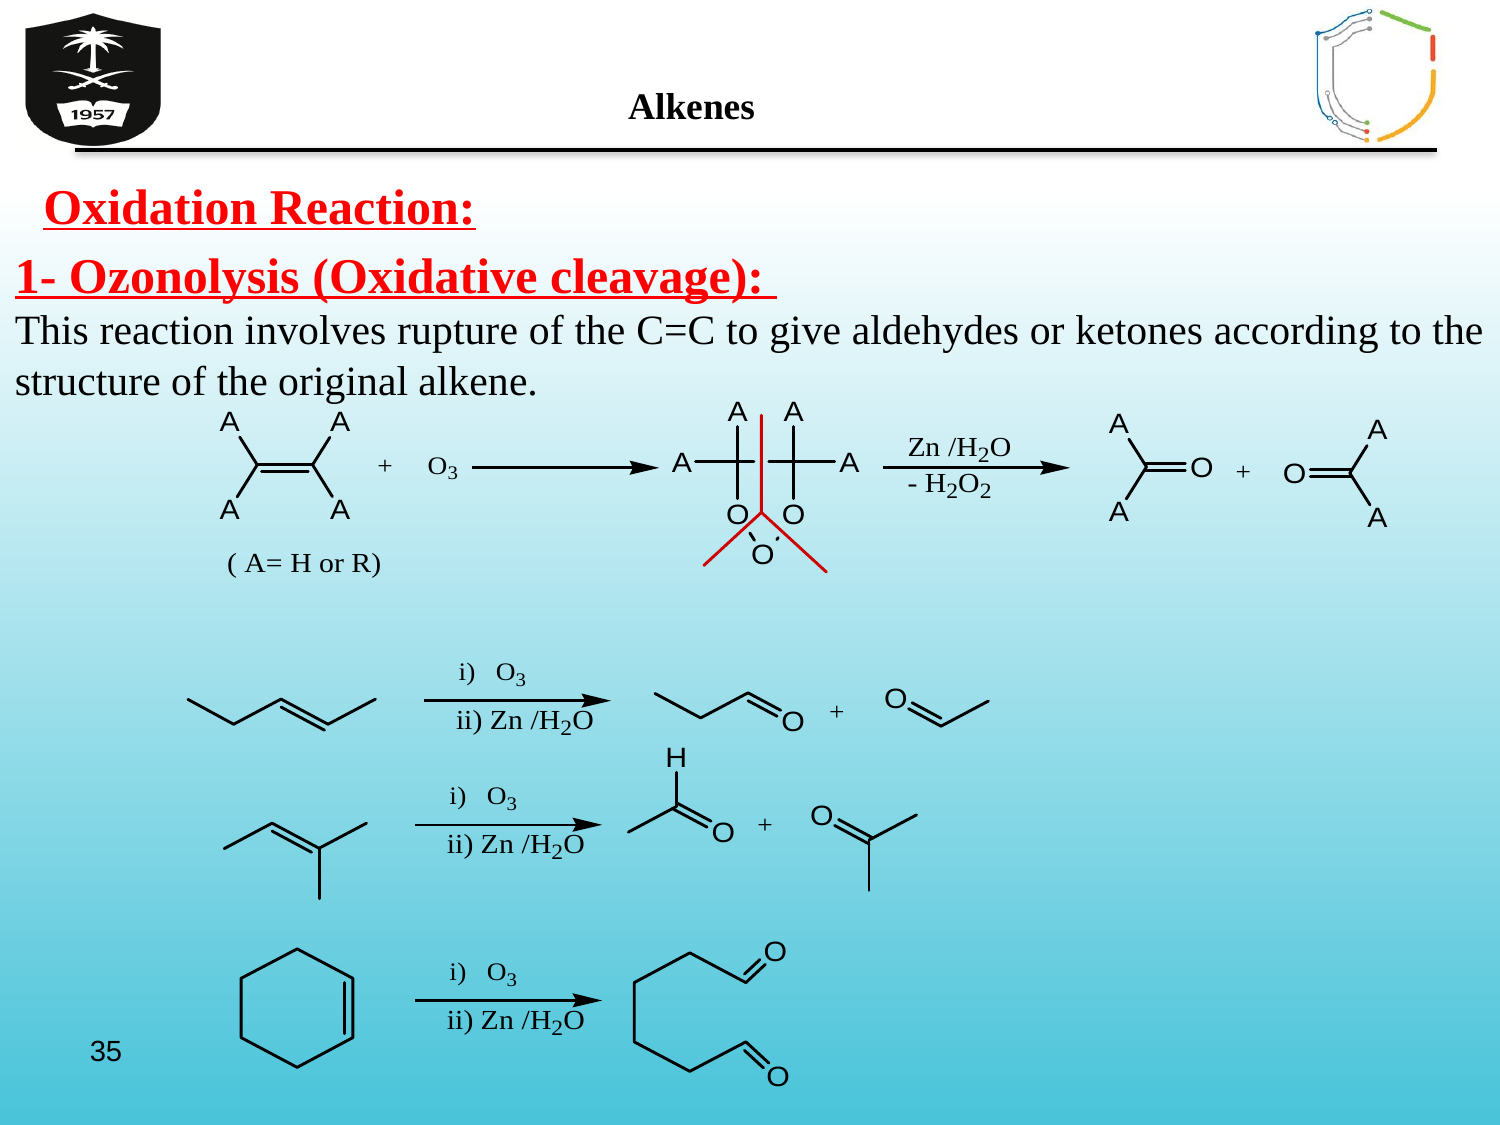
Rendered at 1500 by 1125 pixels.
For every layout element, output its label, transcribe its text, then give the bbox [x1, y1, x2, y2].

picture [24, 12, 163, 151]
text_box Oxidation Reaction: [28, 167, 491, 242]
text_box Alkenes [613, 74, 771, 135]
text_box 35 [75, 1024, 425, 1103]
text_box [184, 399, 1388, 1088]
picture [1287, 0, 1463, 165]
text_box 1- Ozonolysis (Oxidative cleavage): This reaction involves rupture of the C=C to give aldehydes or ketones according to the structure of the original alkene. [0, 248, 1500, 399]
